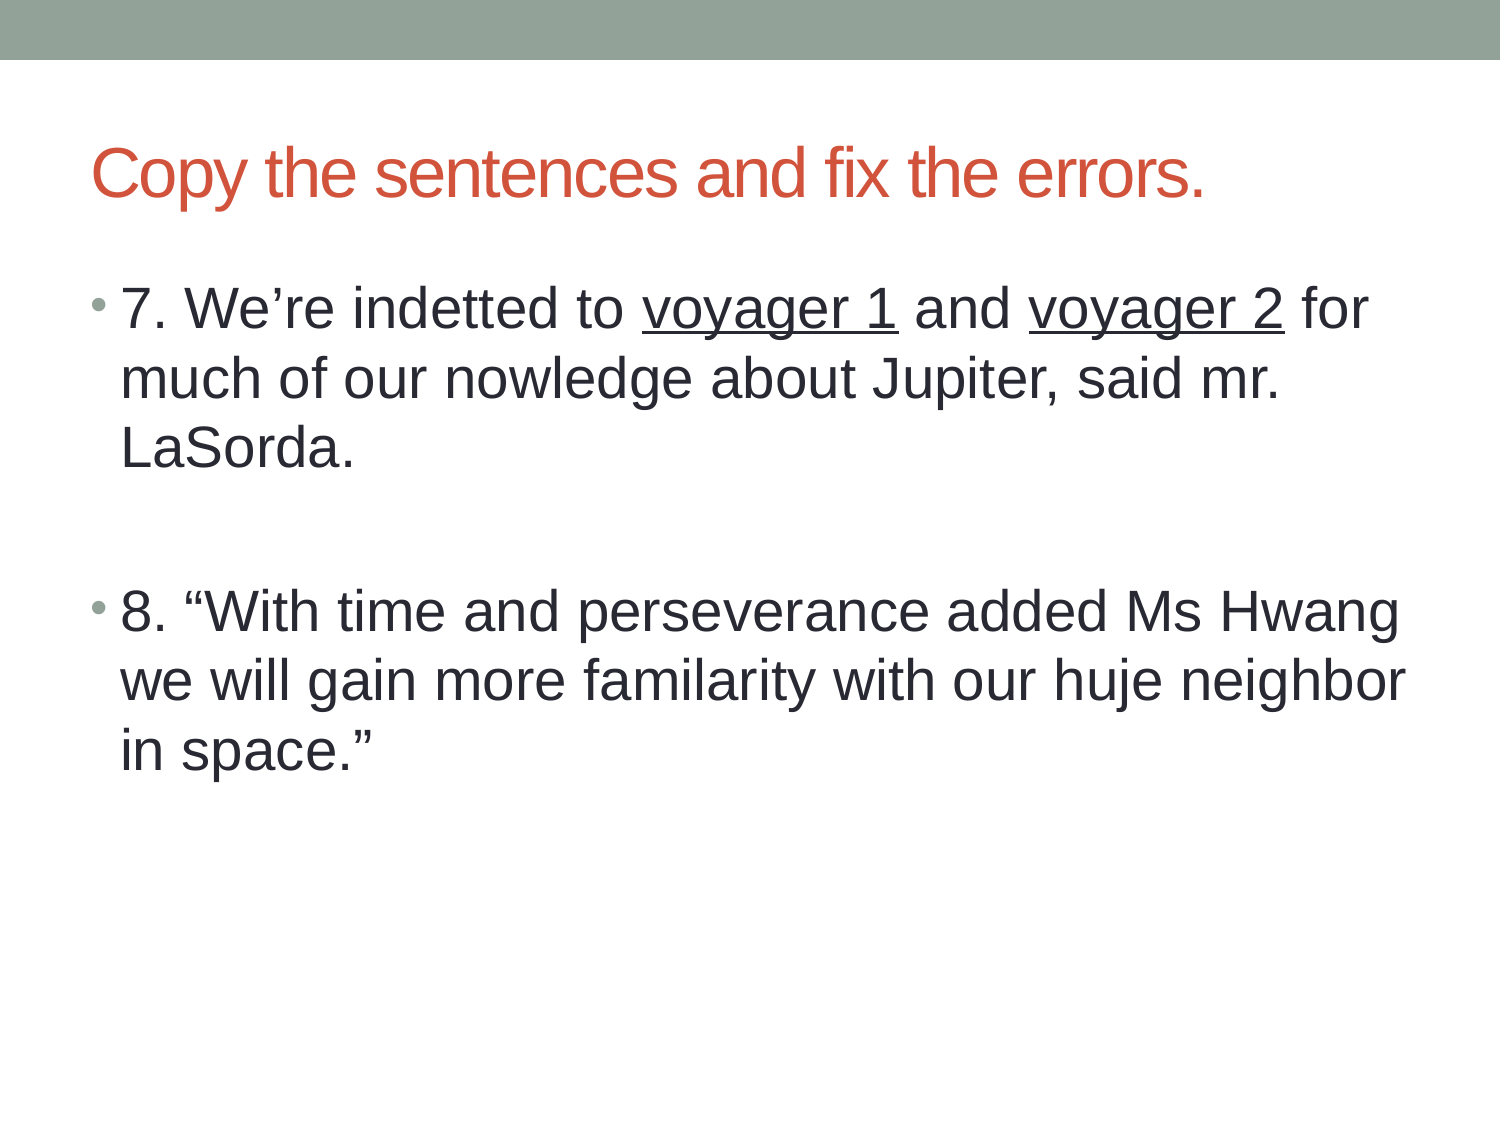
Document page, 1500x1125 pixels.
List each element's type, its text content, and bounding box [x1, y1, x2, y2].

title Copy the sentences and fix the errors. [75, 87, 1425, 250]
list 7. We’re indetted to voyager 1 and voyager 2 for much of our nowledge about Jupiter, said mr. LaSorda. 8. “With time and perseverance added Ms Hwang we will gain more familarity with our huje neighbor in space.” [75, 262, 1425, 1063]
